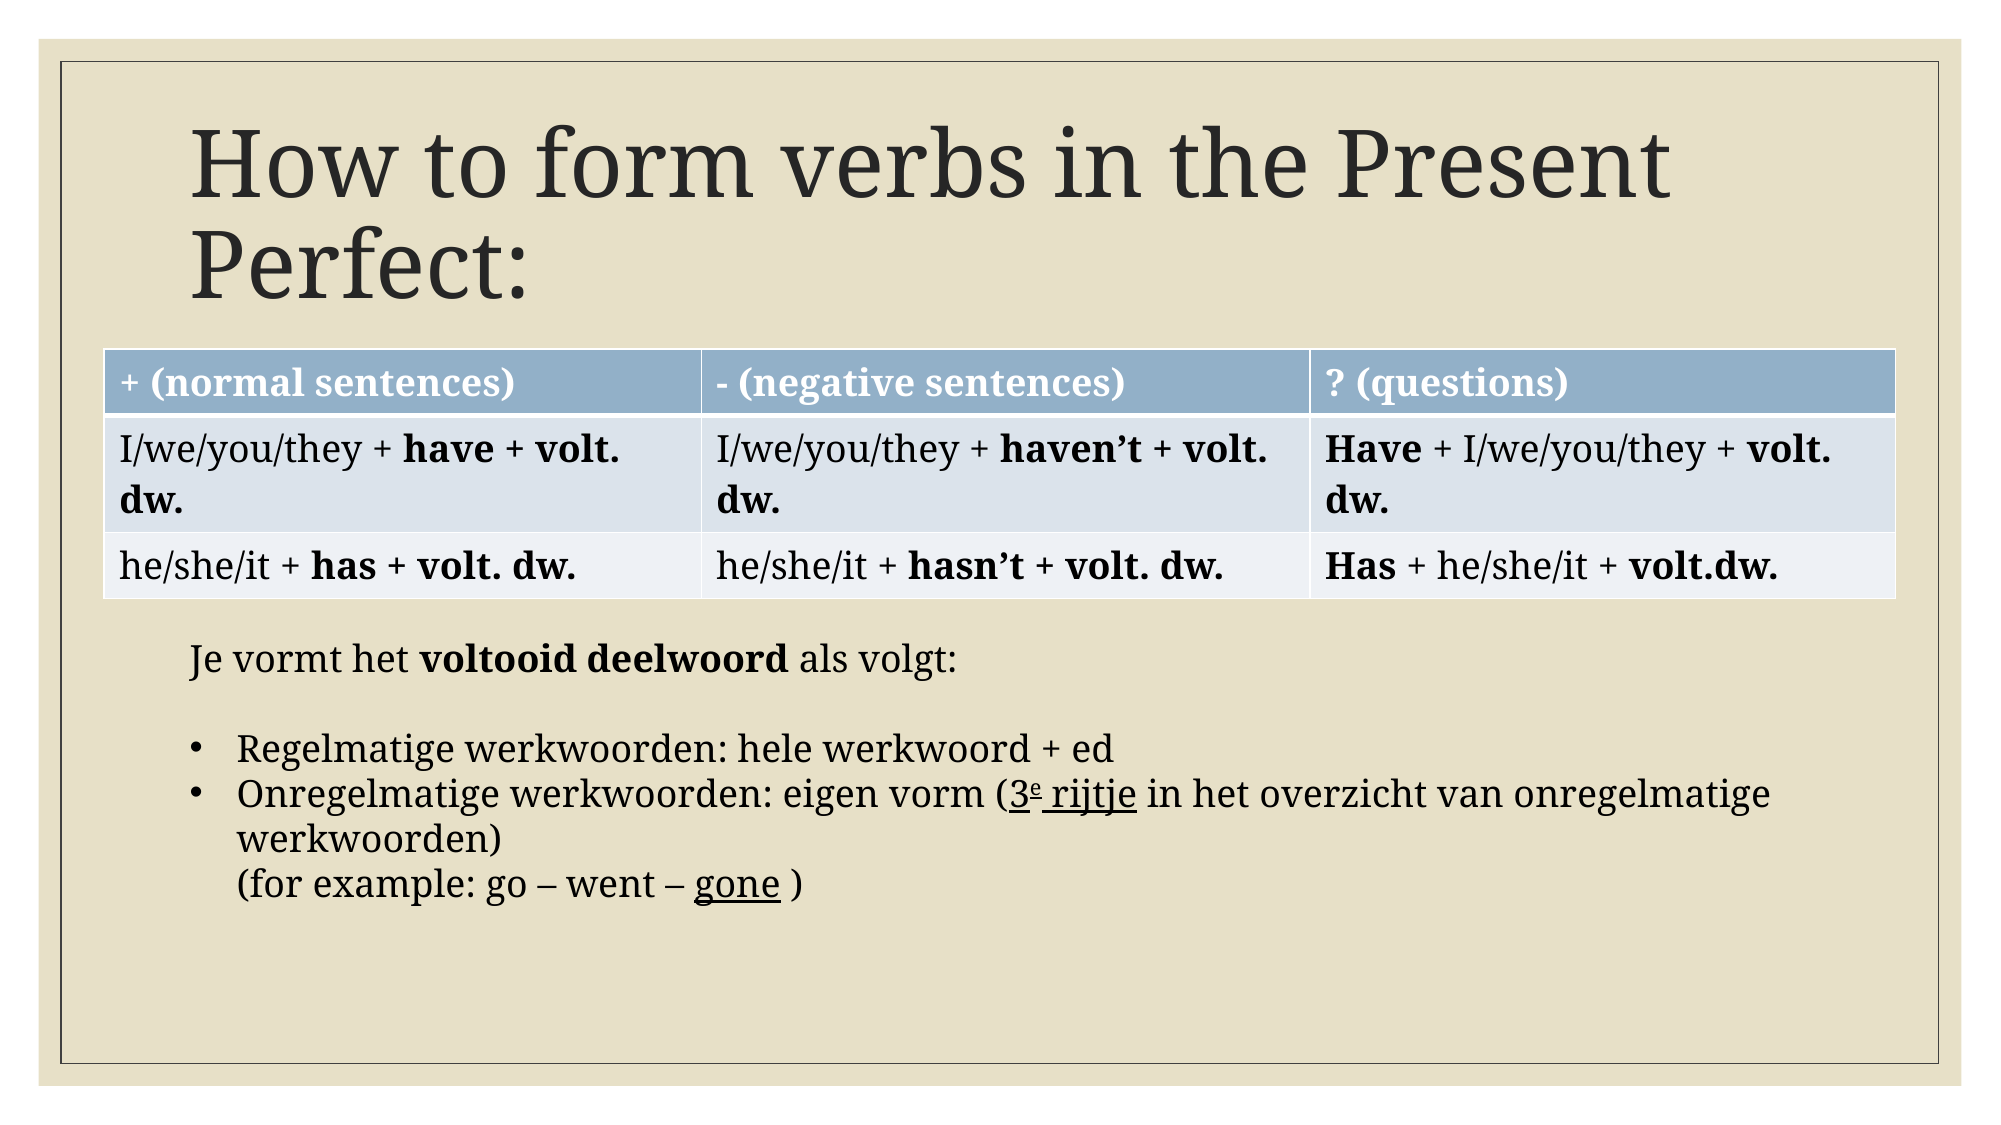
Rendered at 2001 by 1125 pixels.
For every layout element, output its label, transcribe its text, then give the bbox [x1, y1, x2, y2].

text_box Je vormt het voltooid deelwoord als volgt: Regelmatige werkwoorden: hele werkwoord + ed Onregelmatige werkwoorden: eigen vorm (3e rijtje in het overzicht van onregelmatige werkwoorden) (for example: go – went – gone ) [174, 627, 1872, 957]
table_cell I/we/you/they + haven’t + volt. dw. [702, 418, 1309, 532]
table_cell he/she/it + has + volt. dw. [105, 533, 701, 598]
table_cell Has + he/she/it + volt.dw. [1311, 533, 1895, 598]
table_header - (negative sentences) [702, 350, 1309, 413]
title How to form verbs in the Present Perfect: [174, 105, 1825, 331]
table_header + (normal sentences) [105, 350, 701, 413]
table_cell he/she/it + hasn’t + volt. dw. [702, 533, 1309, 598]
table_cell I/we/you/they + have + volt. dw. [105, 418, 701, 532]
table_cell Have + I/we/you/they + volt. dw. [1311, 418, 1895, 532]
table_header ? (questions) [1311, 350, 1895, 413]
